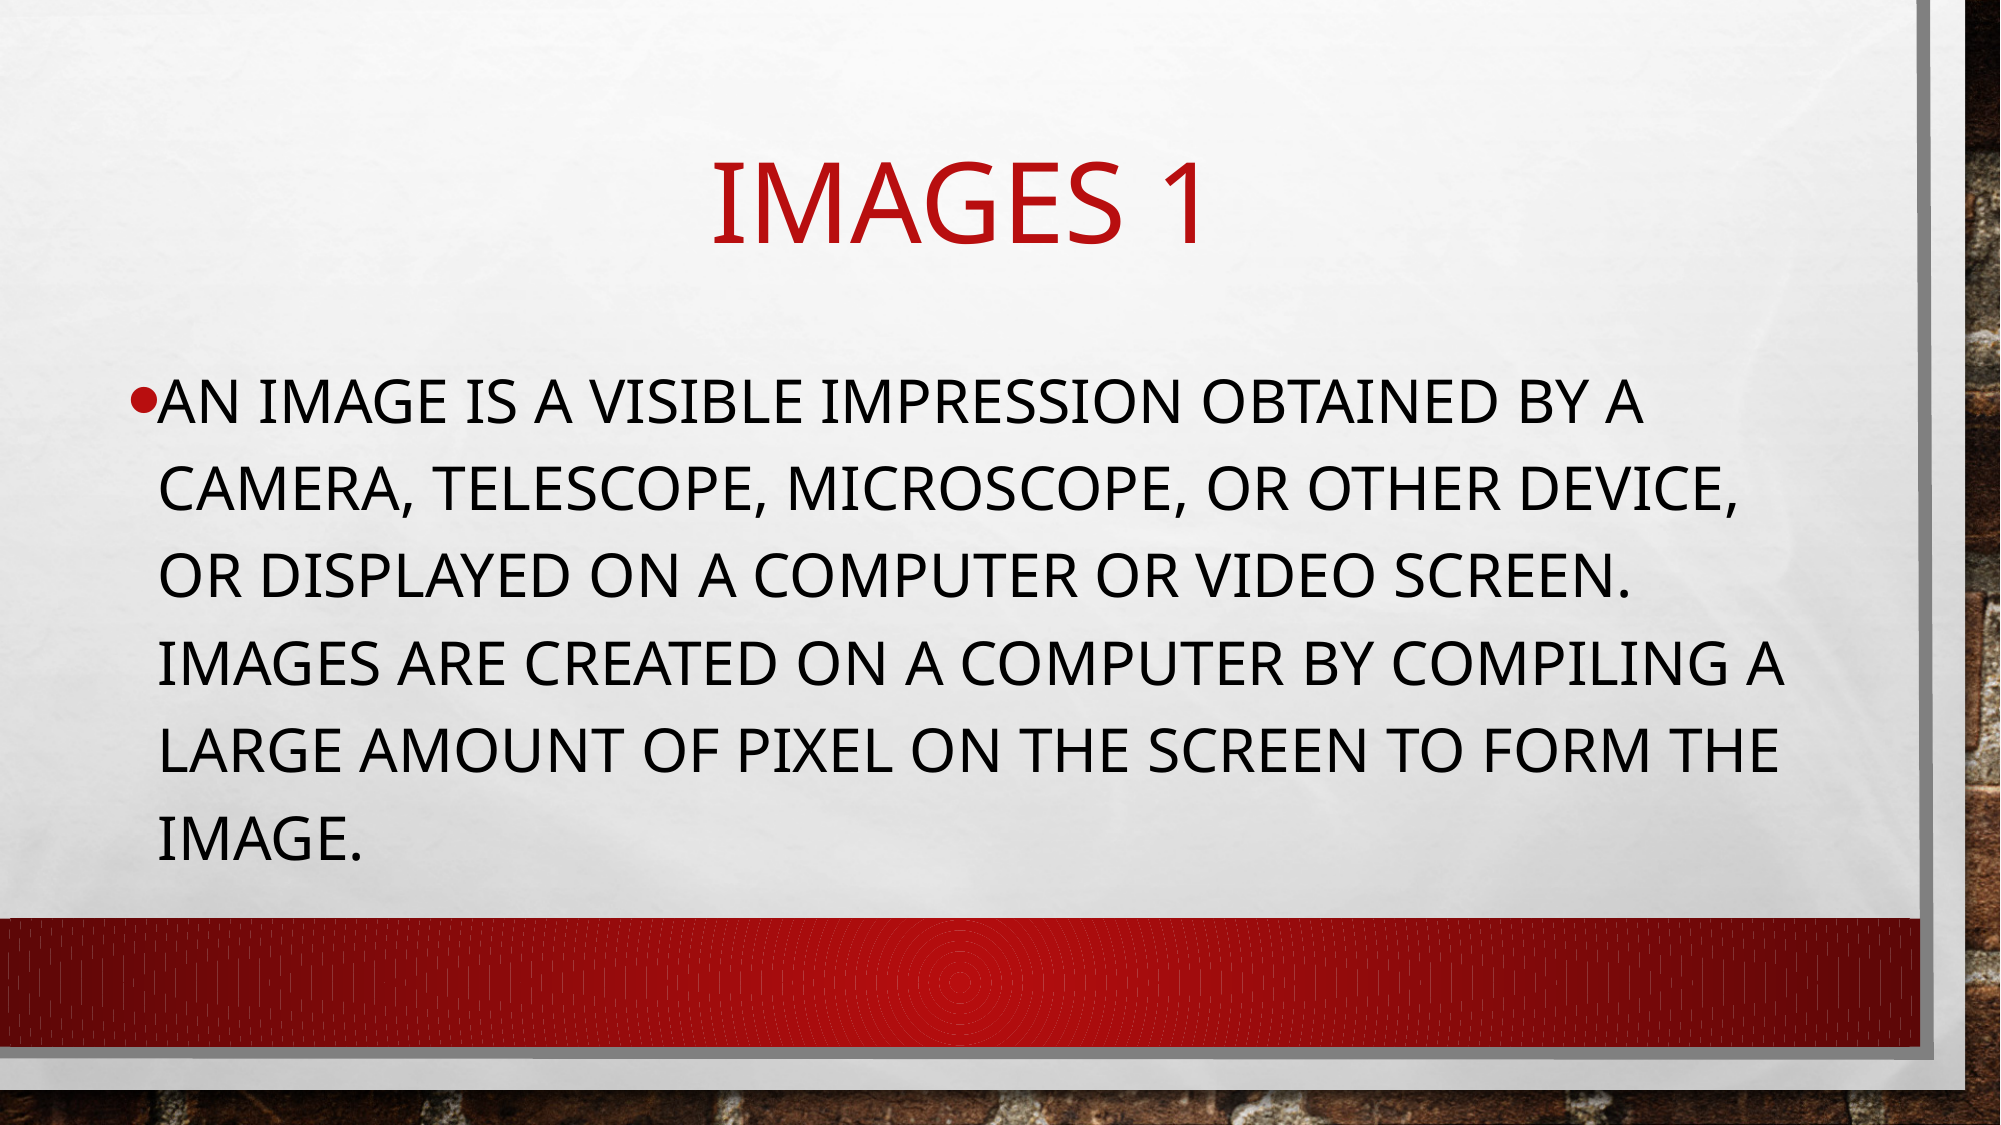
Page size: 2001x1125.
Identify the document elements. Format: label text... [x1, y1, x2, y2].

title Images 1 [112, 112, 1818, 302]
list An image is a visible impression obtained by a camera, telescope, microscope, or other device, or displayed on a computer or video screen. Images are created on a computer by compiling a large amount of pixel on the screen to form the image. [112, 338, 1818, 882]
picture [0, 0, 2000, 1125]
